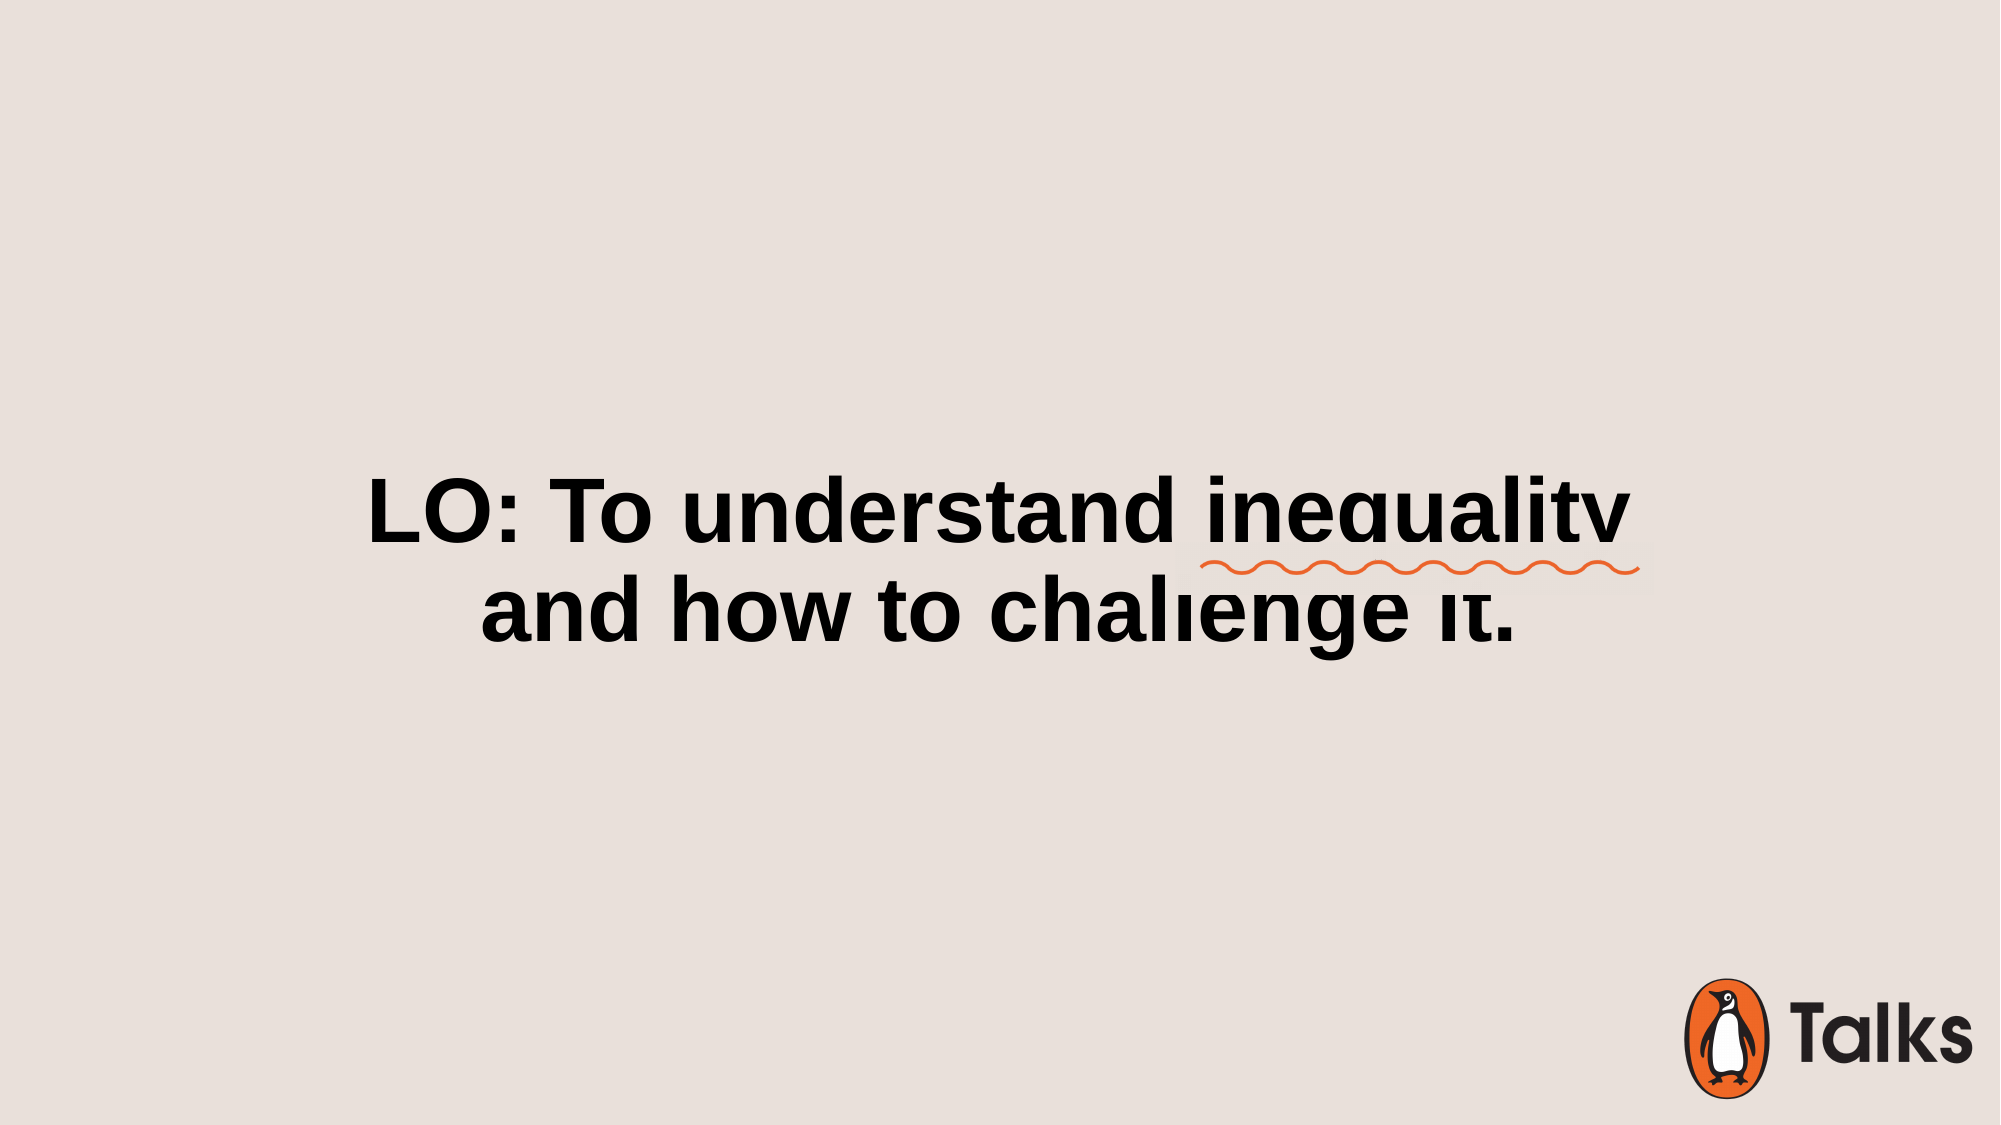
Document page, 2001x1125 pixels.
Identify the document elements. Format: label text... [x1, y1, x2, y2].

title LO: To understand inequality and how to challenge it. [137, 453, 1863, 672]
picture [1174, 542, 1654, 595]
picture [1610, 934, 2000, 1125]
